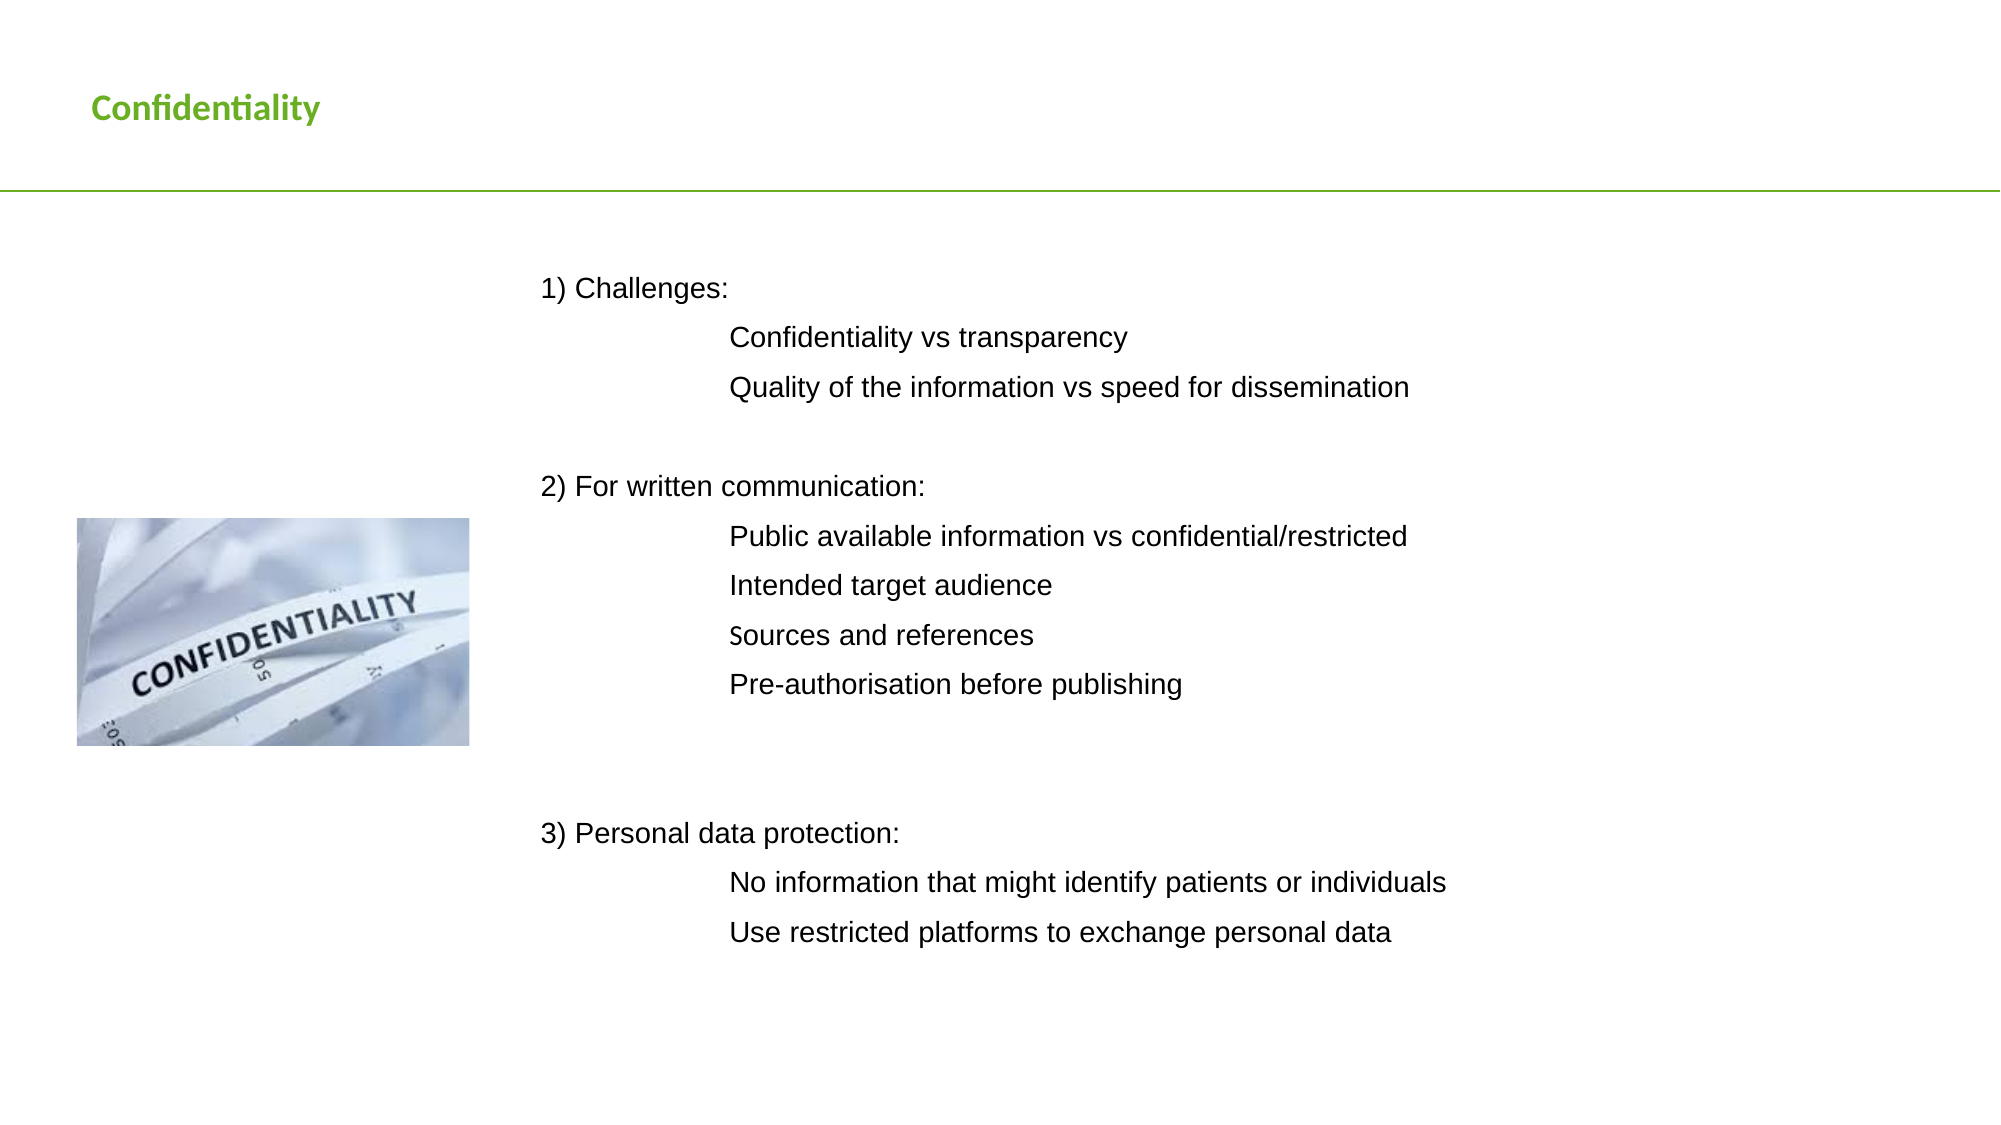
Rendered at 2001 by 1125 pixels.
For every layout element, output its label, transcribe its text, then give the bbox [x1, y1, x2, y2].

picture [76, 517, 470, 746]
text_box Confidentiality [76, 75, 1277, 135]
text_box 1) Challenges: Confidentiality vs transparency Quality of the information vs speed for dissemination 2) For written communication: Public available information vs confidential/restricted Intended target audience Sources and references Pre-authorisation before publishing 3) Personal data protection: No information that might identify patients or individuals Use restricted platforms to exchange personal data [525, 261, 1464, 956]
